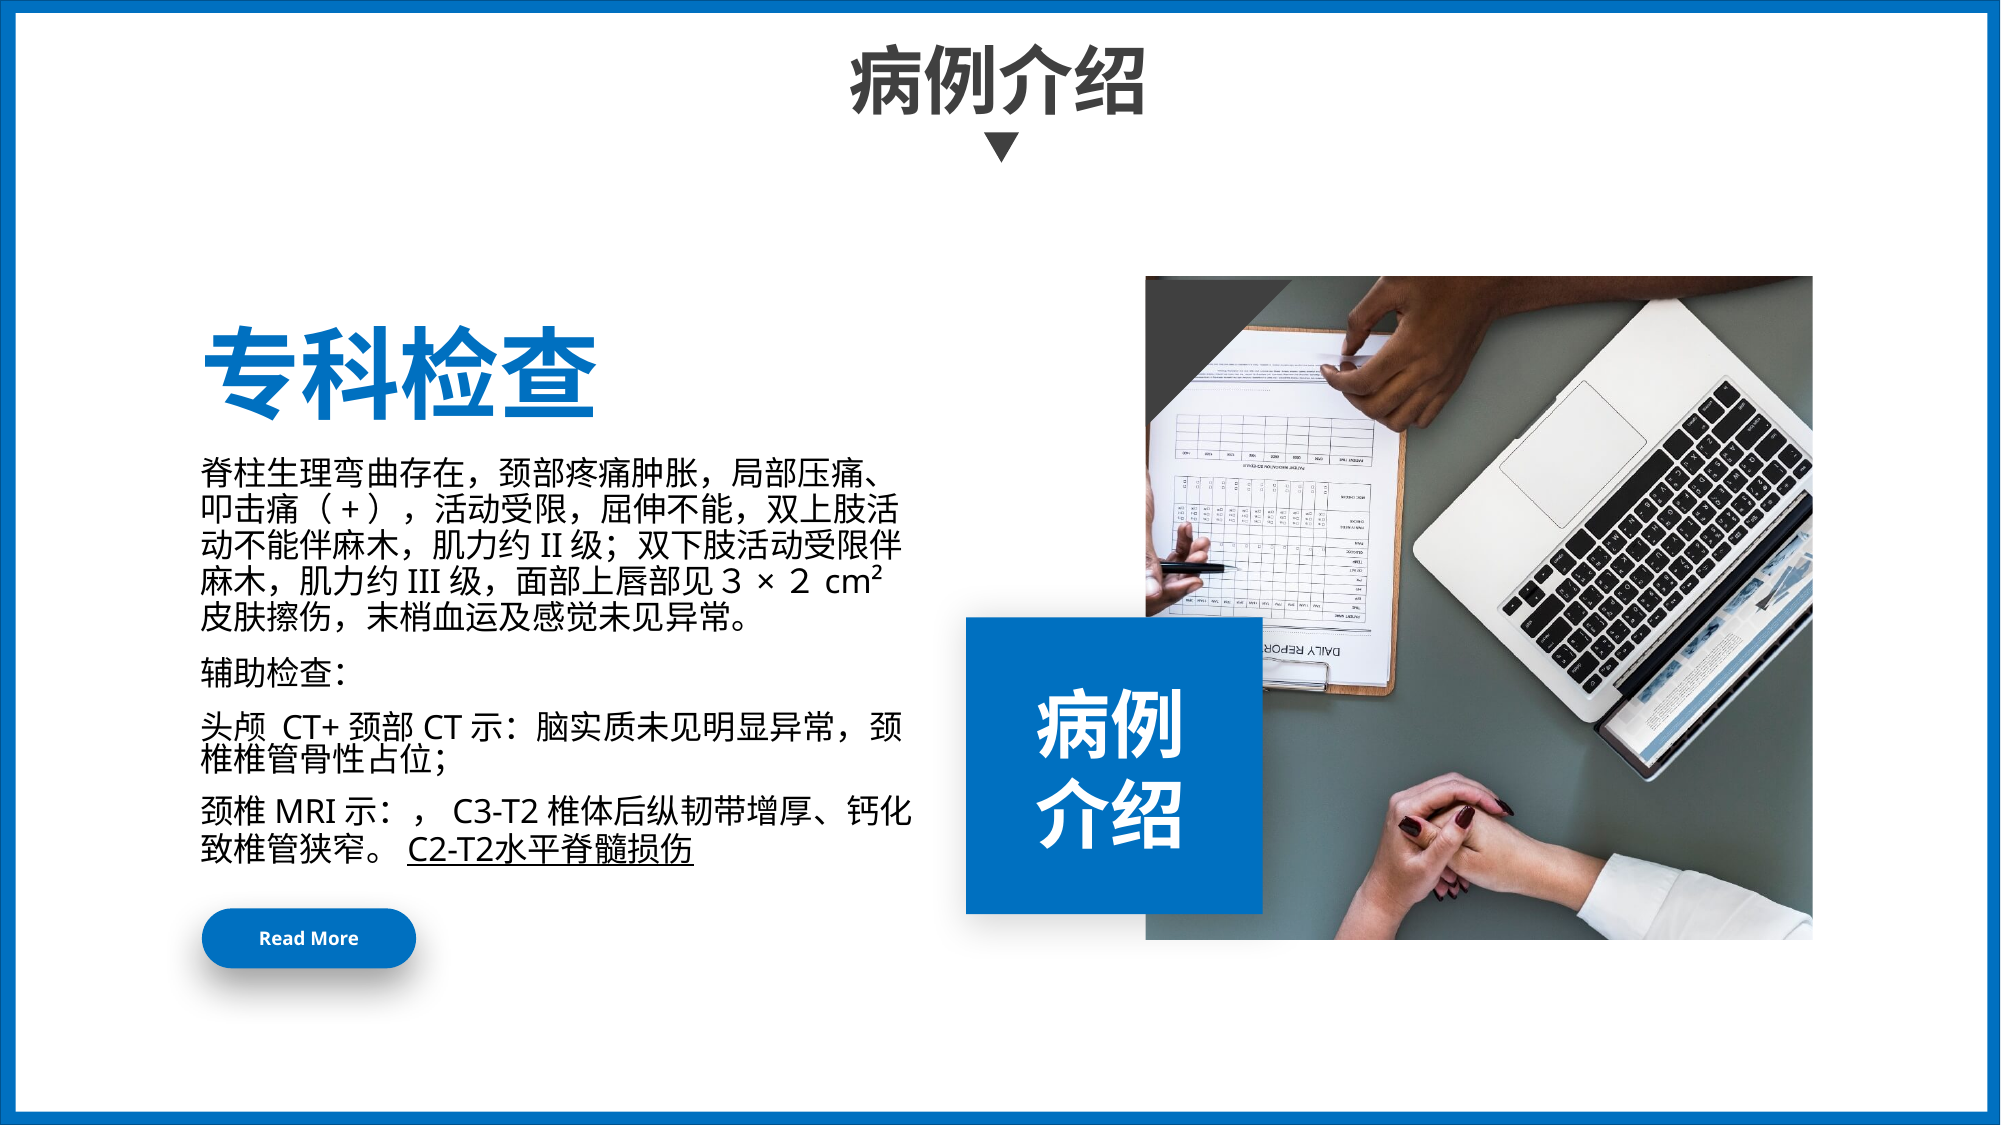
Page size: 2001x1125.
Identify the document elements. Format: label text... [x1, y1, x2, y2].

text_box 脊柱生理弯曲存在，颈部疼痛肿胀，局部压痛、叩击痛（+），活动受限，屈伸不能，双上肢活动不能伴麻木，肌力约II级；双下肢活动受限伴麻木，肌力约III级，面部上唇部见３×２cm²皮肤擦伤，末梢血运及感觉未见异常。 辅助检查： 头颅 CT+颈部CT示：脑实质未见明显异常，颈椎椎管骨性占位； 颈椎MRI示：，C3-T2椎体后纵韧带增厚、钙化致椎管狭窄。C2-T2水平脊髓损伤 [185, 449, 412, 618]
text_box Read More [200, 907, 412, 970]
text_box 专科检查 [185, 304, 412, 439]
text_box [966, 276, 1813, 940]
picture [412, 0, 1445, 1125]
